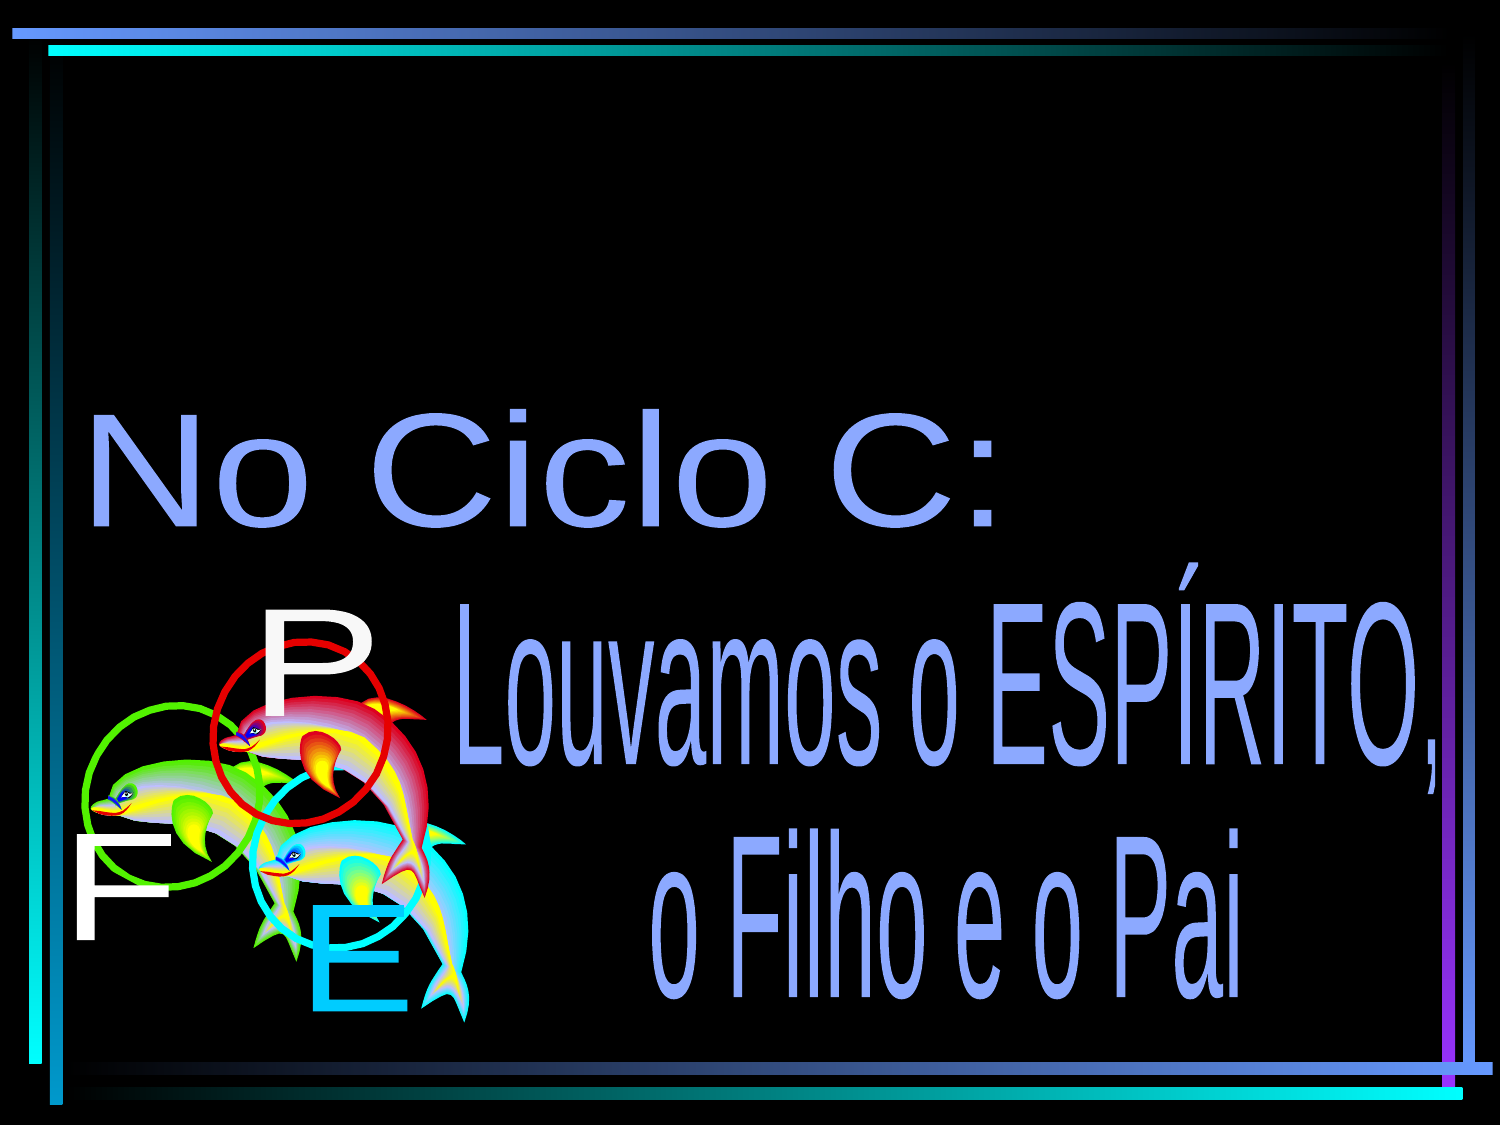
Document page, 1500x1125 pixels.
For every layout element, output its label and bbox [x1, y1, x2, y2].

picture [95, 653, 553, 965]
